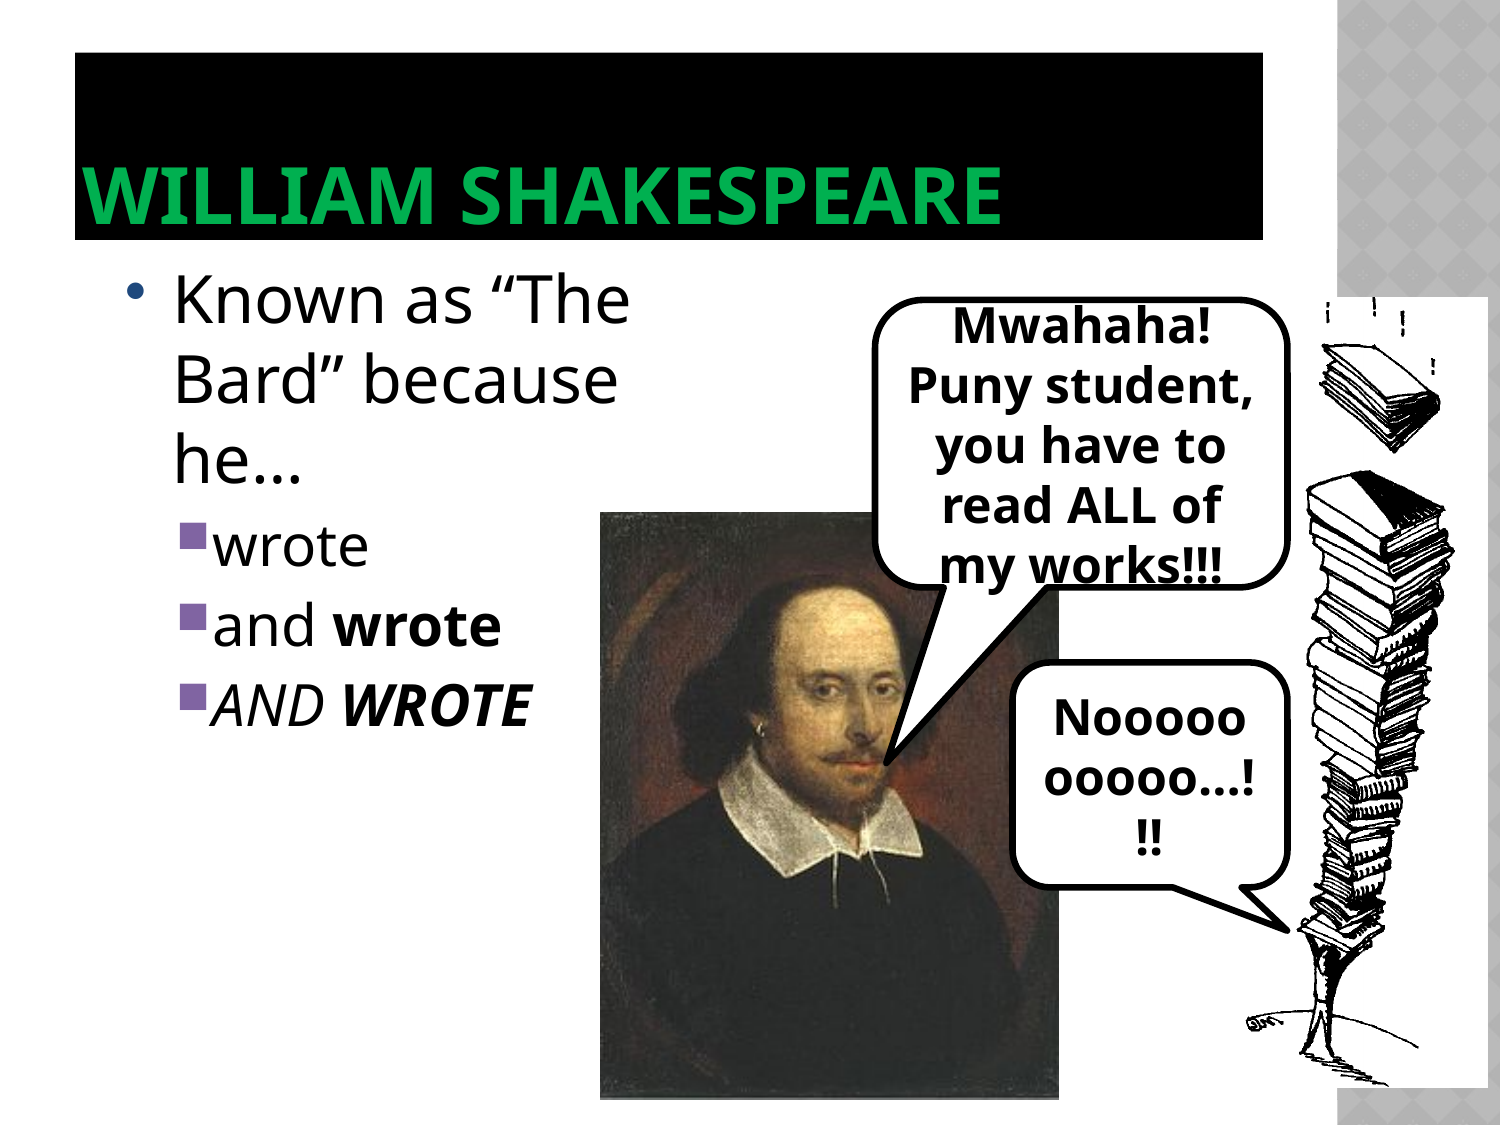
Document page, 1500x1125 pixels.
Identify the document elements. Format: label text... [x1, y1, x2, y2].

text_box Mwahaha! Puny student, you have to read ALL of my works!!! [871, 296, 1238, 591]
picture [599, 511, 1059, 1101]
title William Shakespeare [75, 52, 1263, 240]
list Known as “The Bard” because he… wrote and wrote AND WROTE [112, 249, 713, 1015]
picture [1239, 297, 1488, 1088]
text_box Noooooooooo…!!! [1063, 659, 1233, 914]
